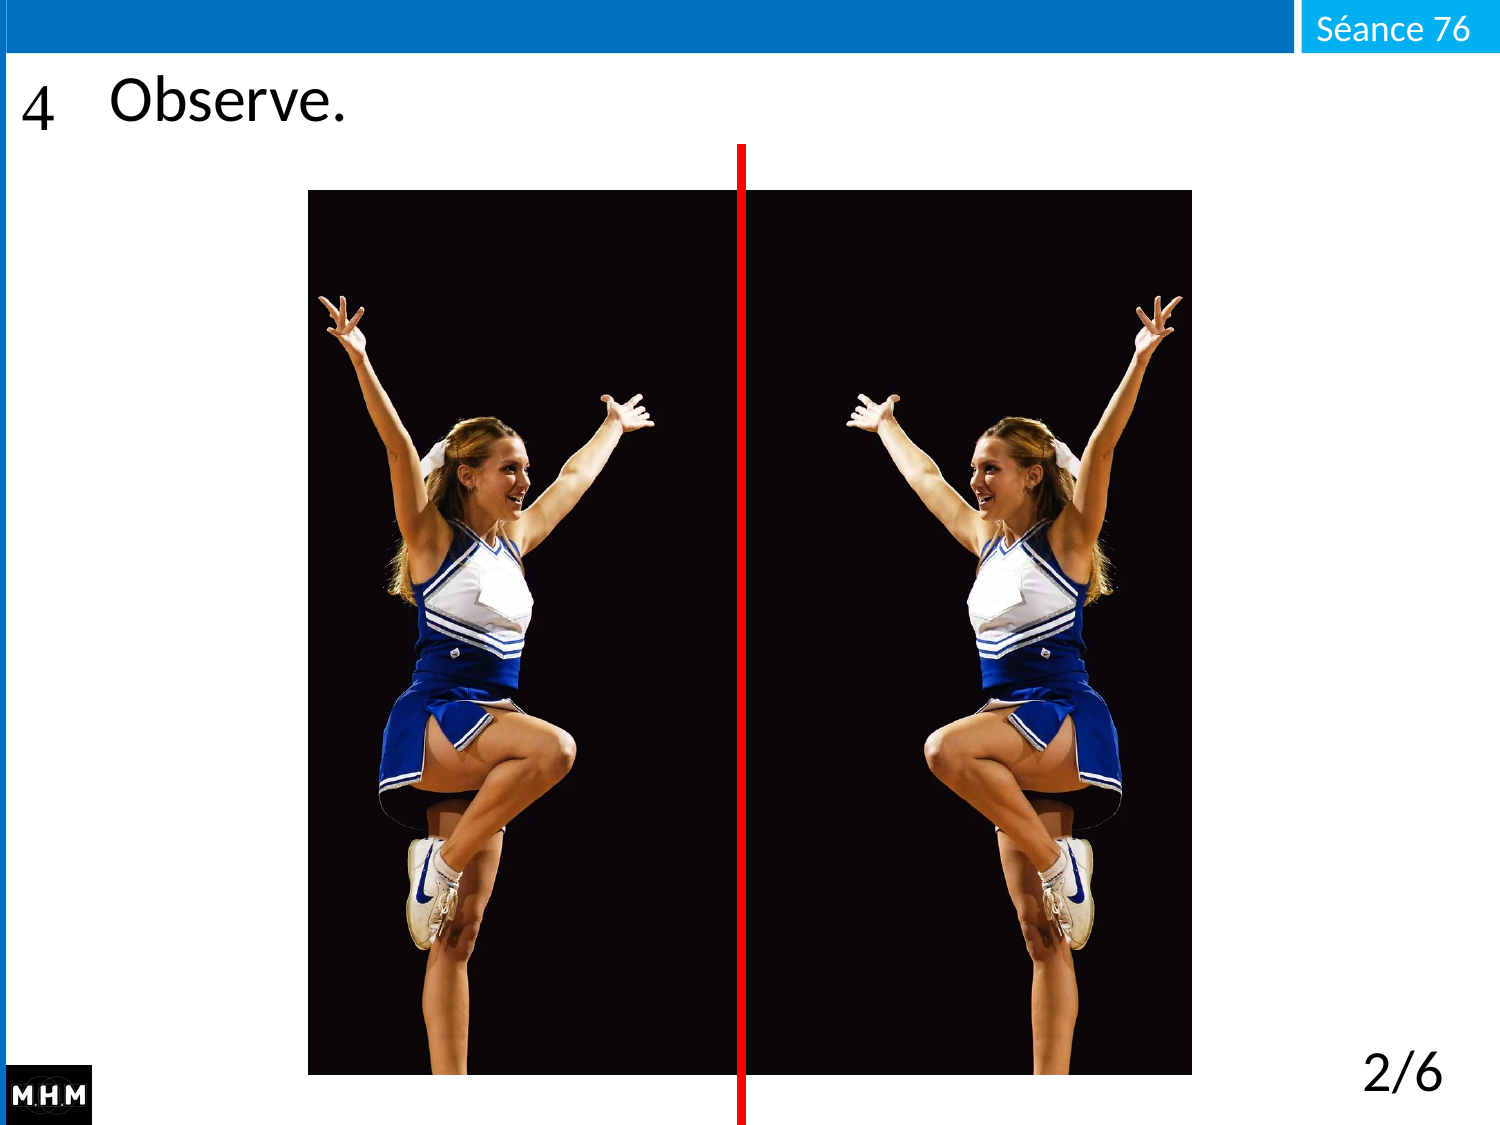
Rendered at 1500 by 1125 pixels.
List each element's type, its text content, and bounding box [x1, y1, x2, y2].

title Observe. [94, 57, 1389, 144]
text_box 2/6 [1319, 1026, 1488, 1111]
picture [6, 1065, 92, 1125]
picture [308, 190, 741, 1075]
picture [742, 190, 1192, 1075]
